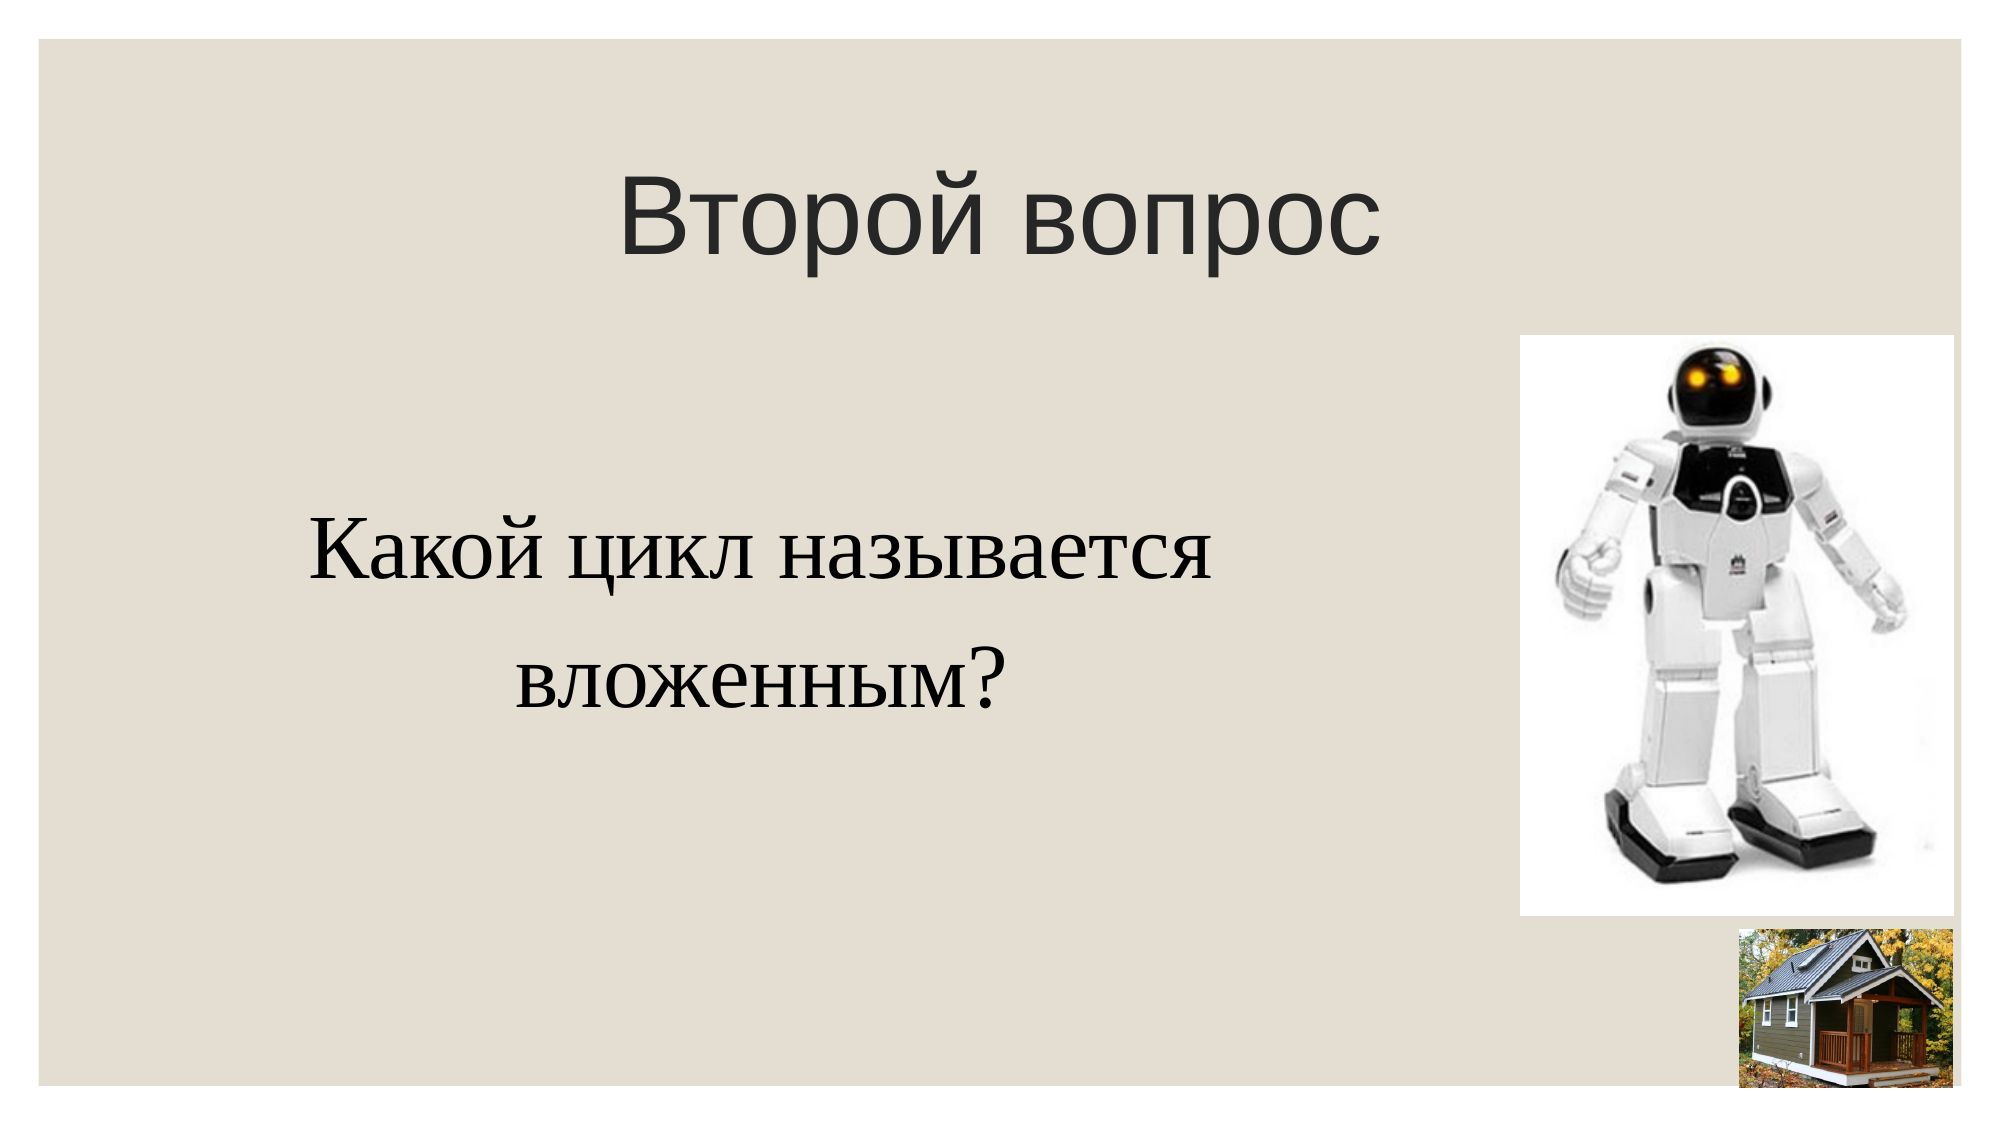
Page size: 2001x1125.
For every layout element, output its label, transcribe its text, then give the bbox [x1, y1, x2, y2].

list Какой цикл называется вложенным? [61, 342, 1484, 989]
title Второй вопрос [174, 105, 1826, 331]
picture [1739, 929, 1953, 1088]
picture [1520, 335, 1954, 916]
